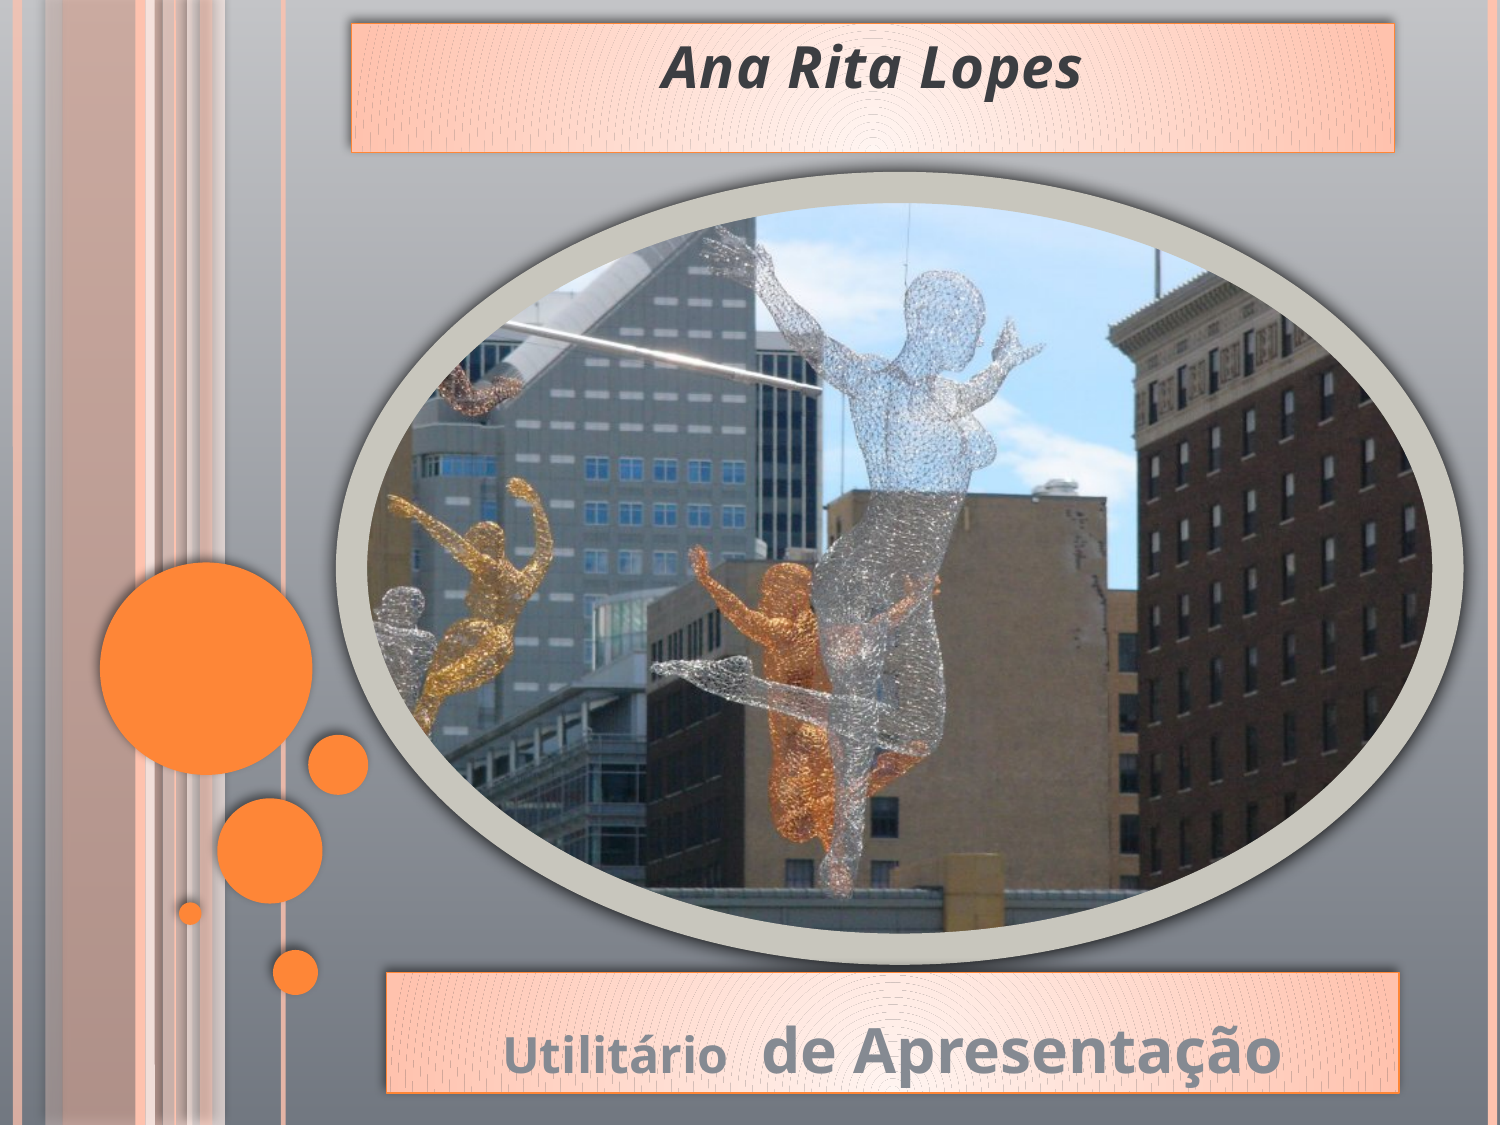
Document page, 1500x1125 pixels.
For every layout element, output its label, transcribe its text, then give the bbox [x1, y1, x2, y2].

title Utilitário de Apresentação [386, 972, 1400, 1094]
list Ana Rita Lopes [351, 23, 1395, 153]
picture [351, 187, 1449, 950]
